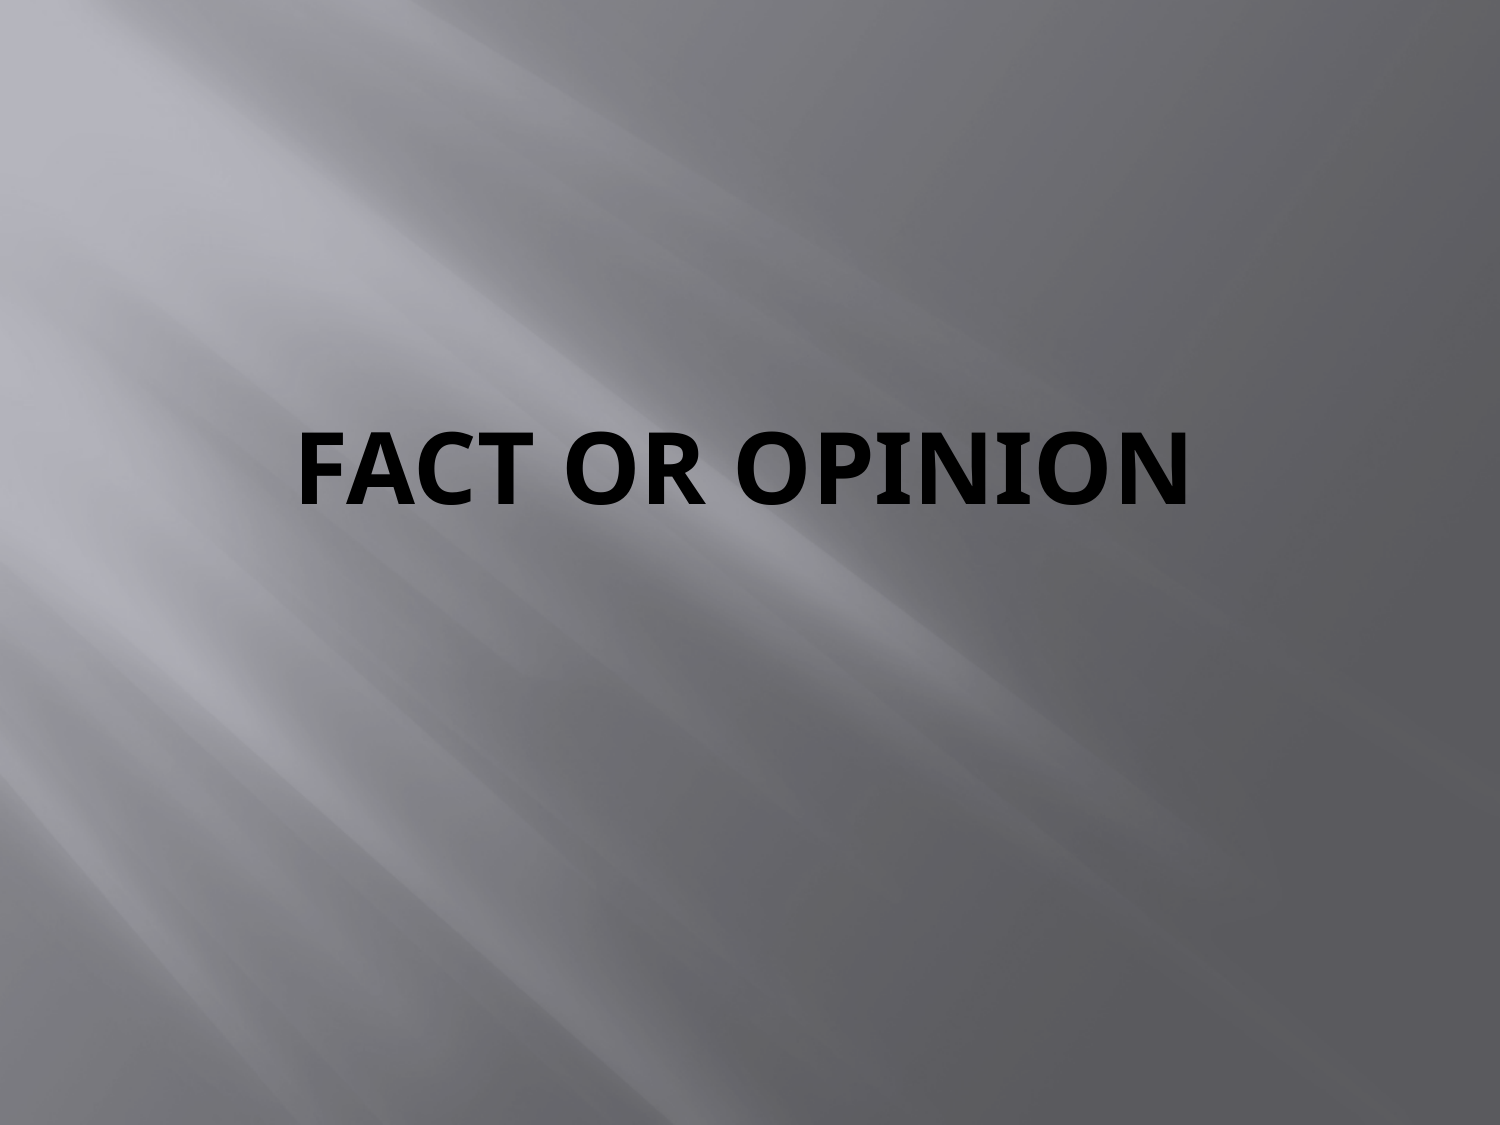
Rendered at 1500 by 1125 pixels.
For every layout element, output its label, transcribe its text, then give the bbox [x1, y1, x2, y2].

title Fact or Opinion [69, 224, 1420, 525]
